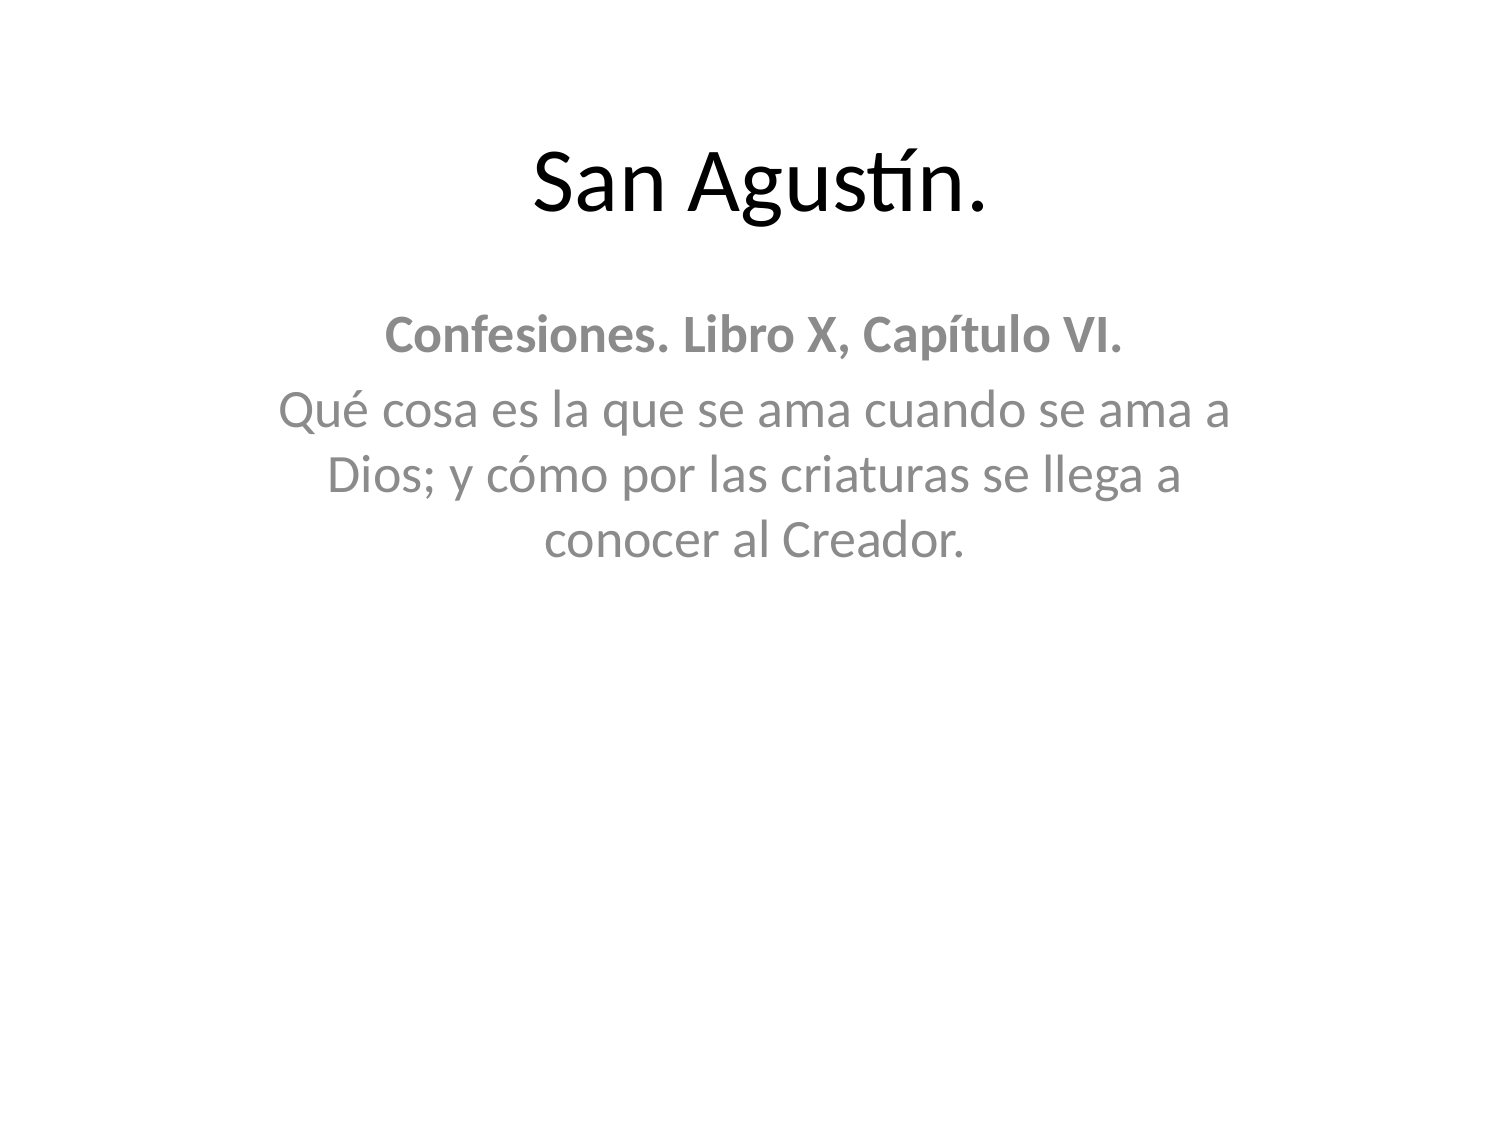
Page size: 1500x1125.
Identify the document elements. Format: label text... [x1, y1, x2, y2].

subtitle Confesiones. Libro X, Capítulo VI. Qué cosa es la que se ama cuando se ama a Dios; y cómo por las criaturas se llega a conocer al Creador. [230, 290, 1281, 579]
title San Agustín. [123, 54, 1399, 296]
